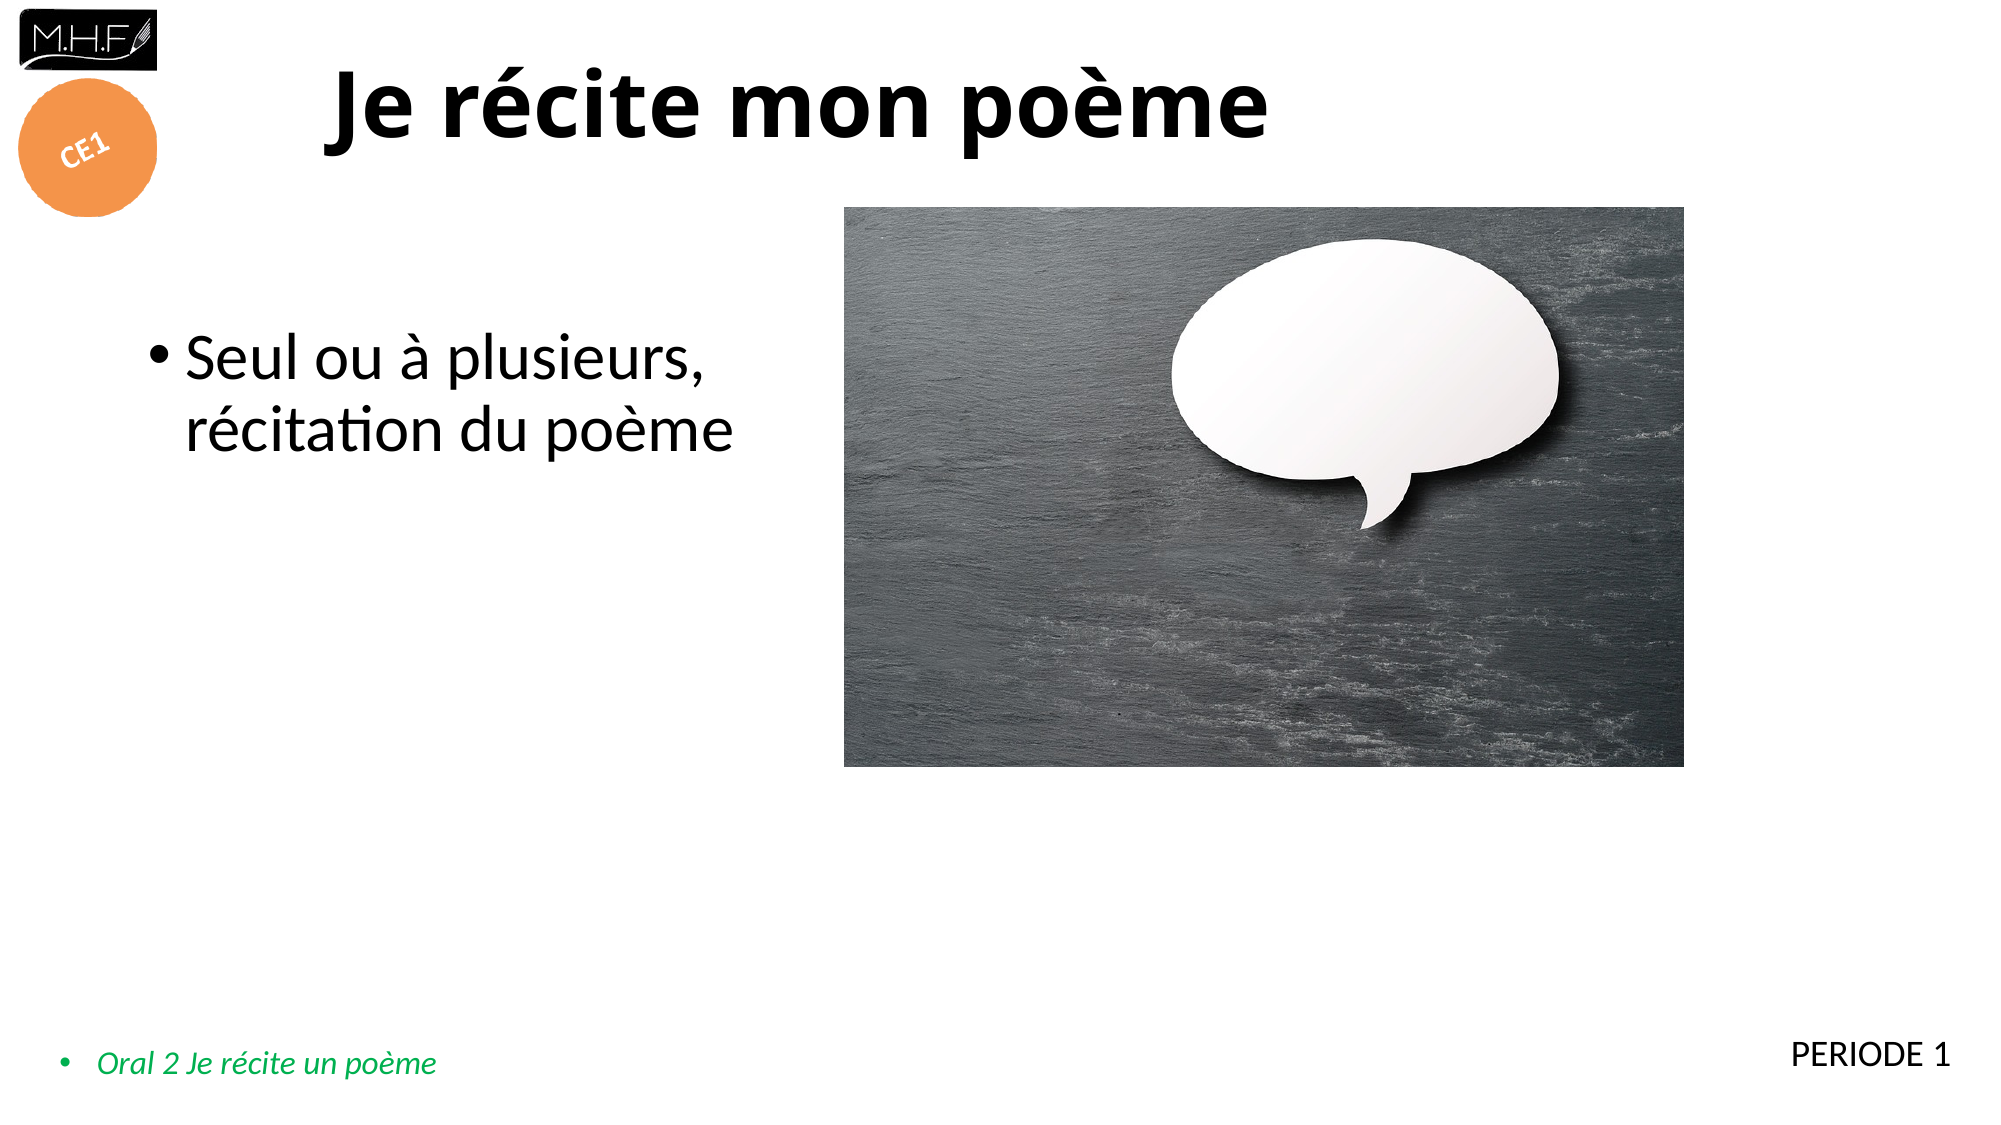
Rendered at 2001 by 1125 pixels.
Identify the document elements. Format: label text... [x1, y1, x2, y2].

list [844, 207, 1684, 767]
picture [16, 7, 157, 74]
text_box Oral 2 Je récite un poème [44, 1038, 1346, 1092]
picture [18, 78, 157, 218]
text_box Seul ou à plusieurs, récitation du poème [132, 314, 827, 968]
title Je récite mon poème [316, 0, 1863, 218]
text_box PERIODE 1 [1362, 1021, 1967, 1082]
